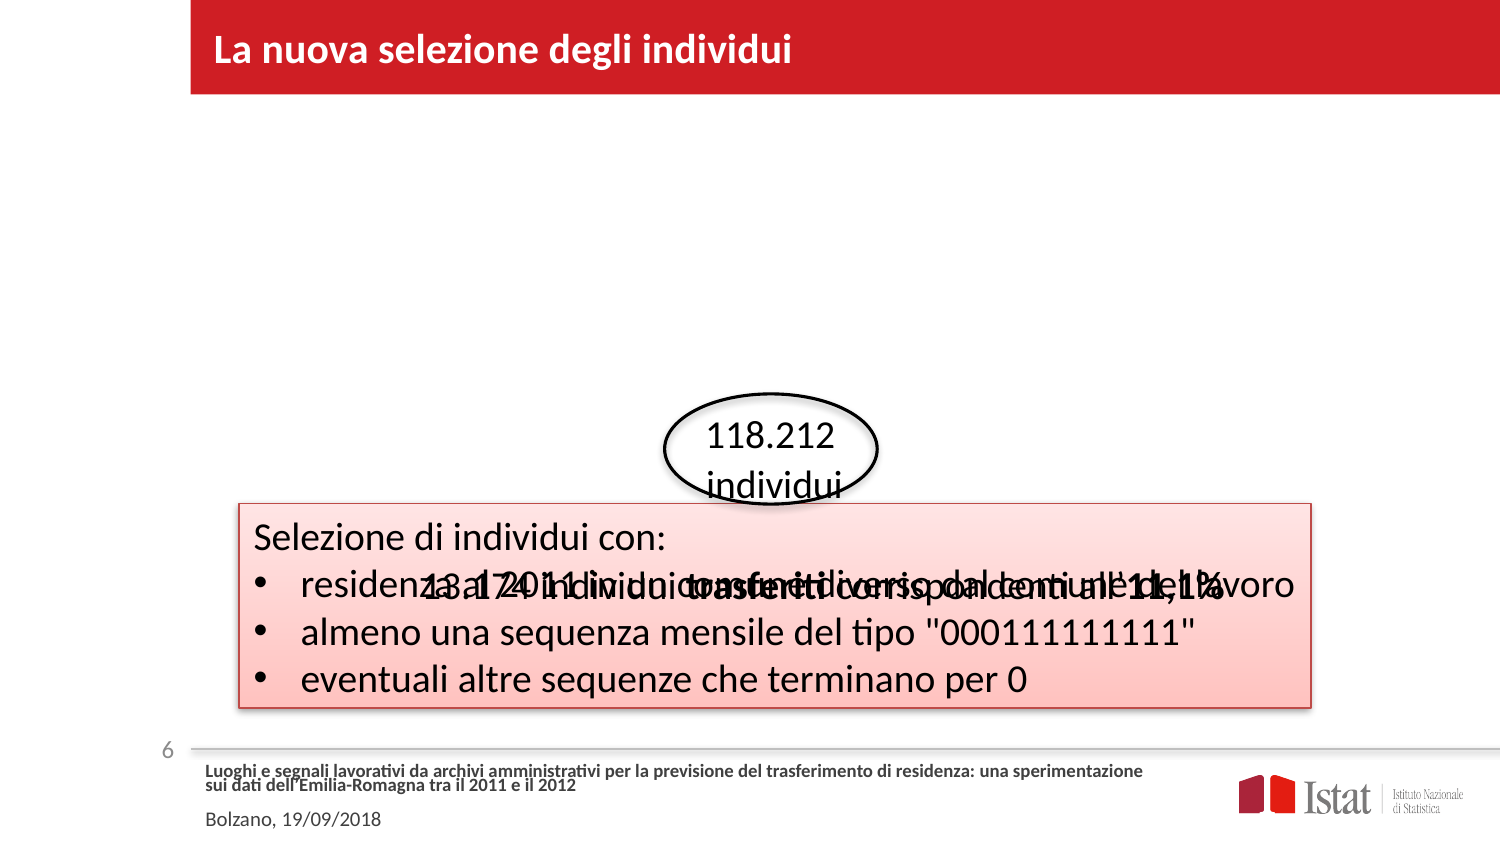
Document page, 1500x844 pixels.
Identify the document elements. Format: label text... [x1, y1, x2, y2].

text_box La nuova selezione degli individui [214, 21, 1463, 72]
text_box Luoghi e segnali lavorativi da archivi amministrativi per la previsione del trasferimento di residenza: una sperimentazione sui dati dell’Emilia-Romagna tra il 2011 e il 2012 Bolzano, 19/09/2018 [190, 758, 1178, 839]
slide_number 6 [122, 725, 190, 771]
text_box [664, 393, 878, 509]
picture [1239, 775, 1463, 814]
text_box Selezione di individui con: residenza al 2011 in un comune diverso dal comune del lavoro almeno una sequenza mensile del tipo "000111111111" eventuali altre sequenze che terminano per 0 [238, 503, 1312, 709]
text_box [190, 0, 1500, 95]
text_box 13.174 individui trasferiti corrispondenti all’11,1% [406, 552, 1240, 616]
